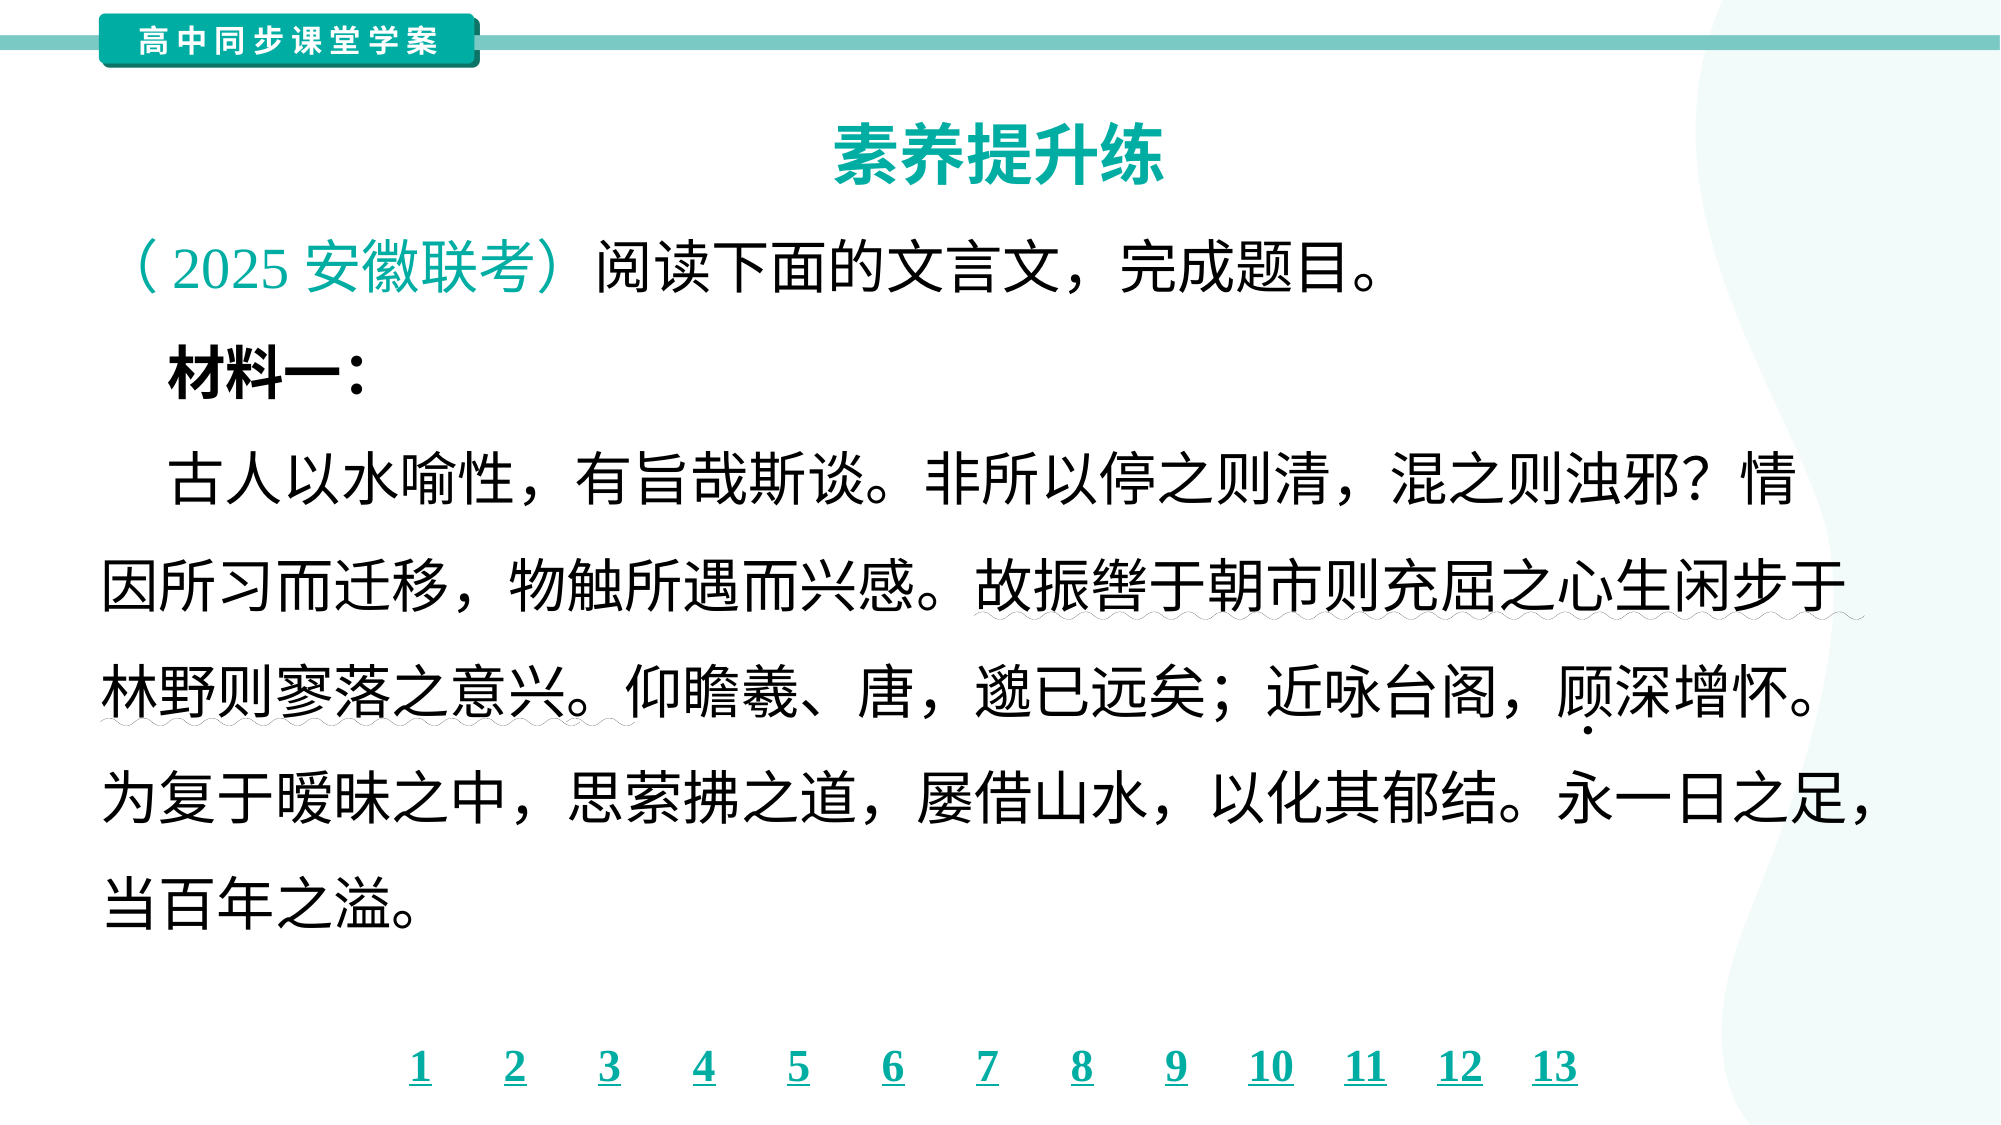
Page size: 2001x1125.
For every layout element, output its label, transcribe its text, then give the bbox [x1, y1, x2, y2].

text_box [1583, 726, 1593, 735]
picture [0, 0, 2000, 1125]
text_box 素养提升练 [100, 76, 1899, 193]
text_box （2025安徽联考）阅读下面的文言文，完成题目。 材料一： 古人以水喻性，有旨哉斯谈。非所以停之则清，混之则浊邪？情 因所习而迁移，物触所遇而兴感。故振辔于朝市则充屈之心生闲步于 林野则寥落之意兴。仰瞻羲、唐，邈已远矣；近咏台阁，顾深增怀。 为复于暧昧之中，思萦拂之道，屡借山水，以化其郁结。永一日之足， 当百年之溢。 [100, 193, 1899, 938]
